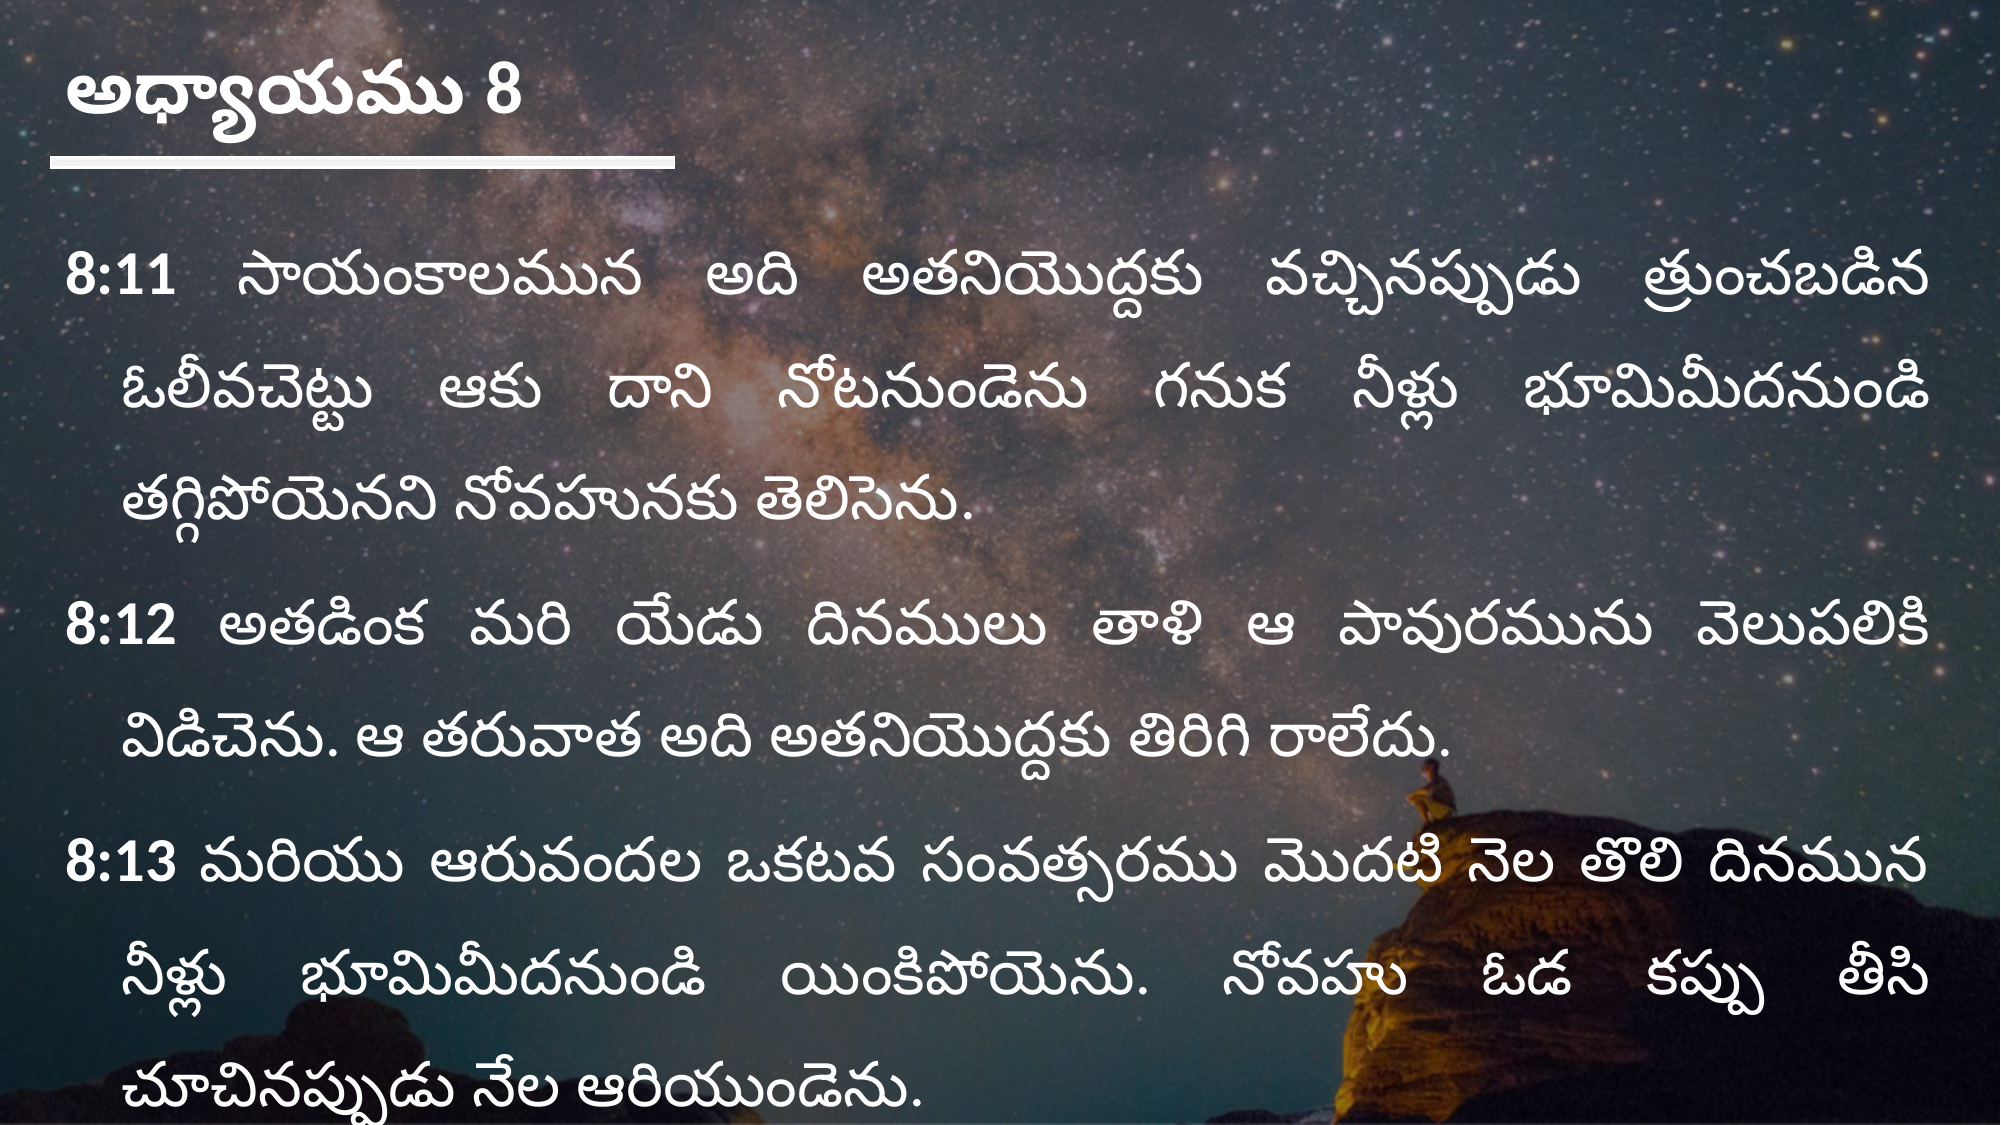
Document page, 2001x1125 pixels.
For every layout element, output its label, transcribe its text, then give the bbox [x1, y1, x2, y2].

list 8:11 సాయంకాలమున అది అతనియొద్దకు వచ్చినప్పుడు త్రుంచబడిన ఓలీవచెట్టు ఆకు దాని నోటనుండెను గనుక నీళ్లు భూమిమీదనుండి తగ్గిపోయెనని నోవహునకు తెలిసెను. 8:12 అతడింక మరి యేడు దినములు తాళి ఆ పావురమును వెలుపలికి విడిచెను. ఆ తరువాత అది అతనియొద్దకు తిరిగి రాలేదు. 8:13 మరియు ఆరువందల ఒకటవ సంవత్సరము మొదటి నెల తొలి దినమున నీళ్లు భూమిమీదనుండి యింకిపోయెను. నోవహు ఓడ కప్పు తీసి చూచినప్పుడు నేల ఆరియుండెను. [50, 187, 1946, 1063]
picture [0, 0, 2000, 1125]
title అధ్యాయము 8 [50, 0, 1925, 167]
